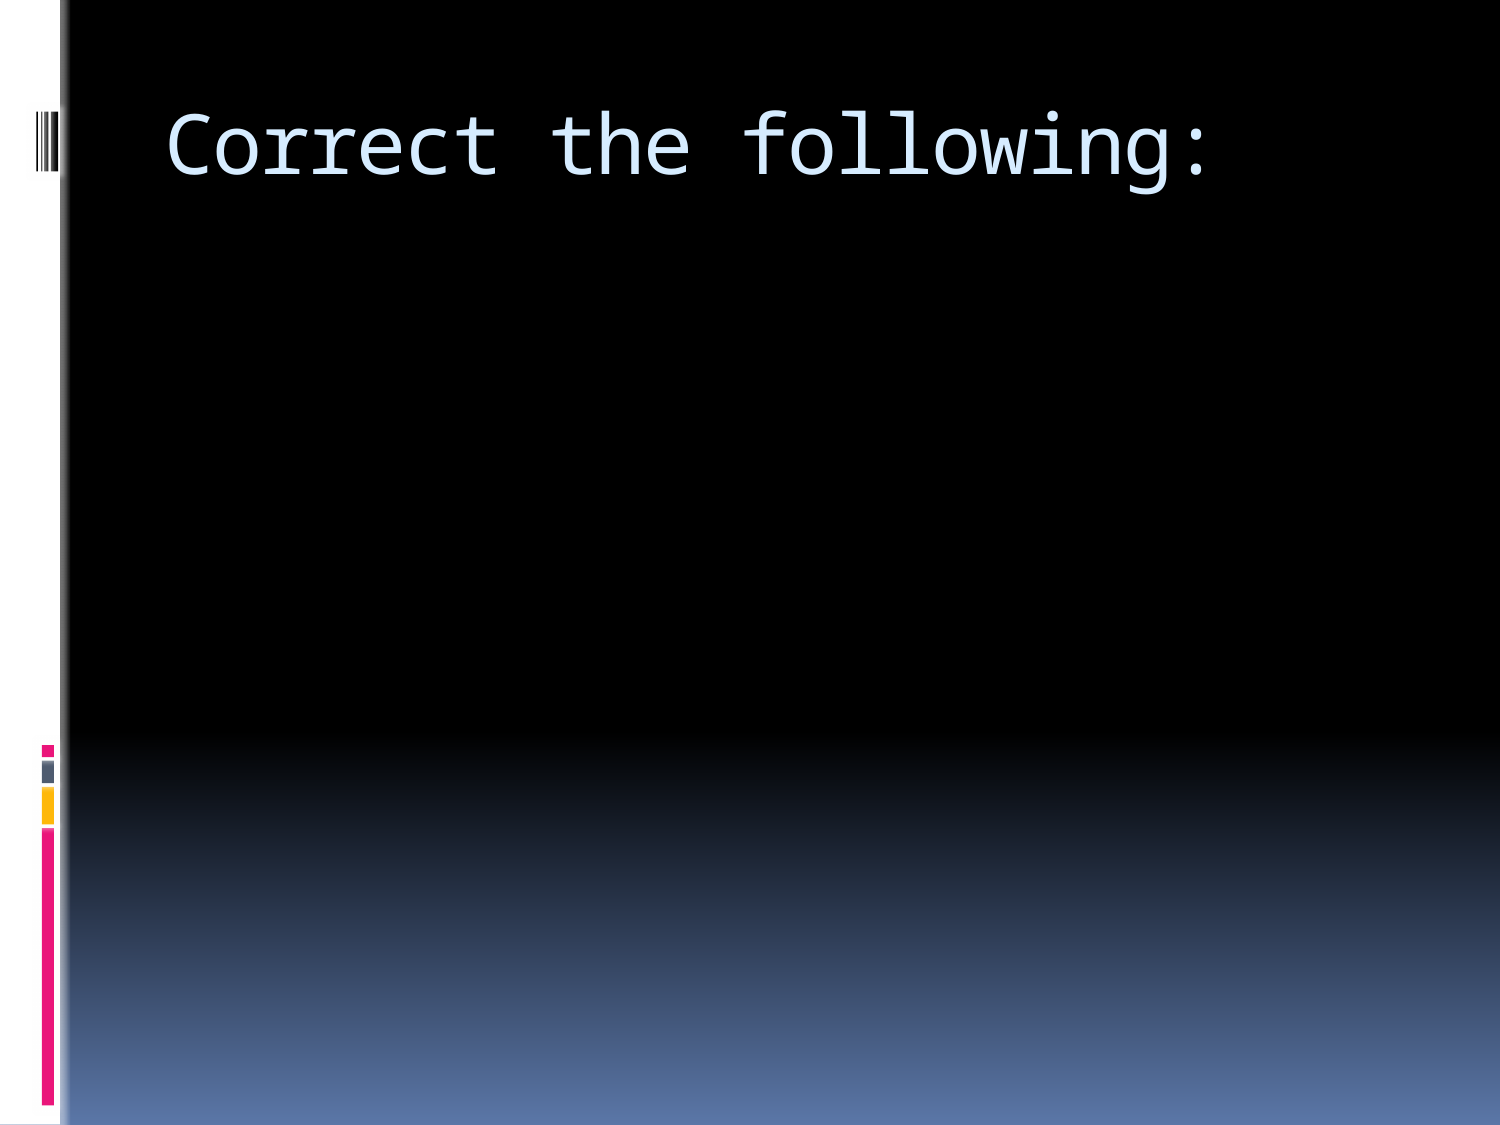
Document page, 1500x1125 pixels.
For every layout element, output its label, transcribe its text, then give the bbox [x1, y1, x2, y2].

title Correct the following: [150, 83, 1425, 234]
